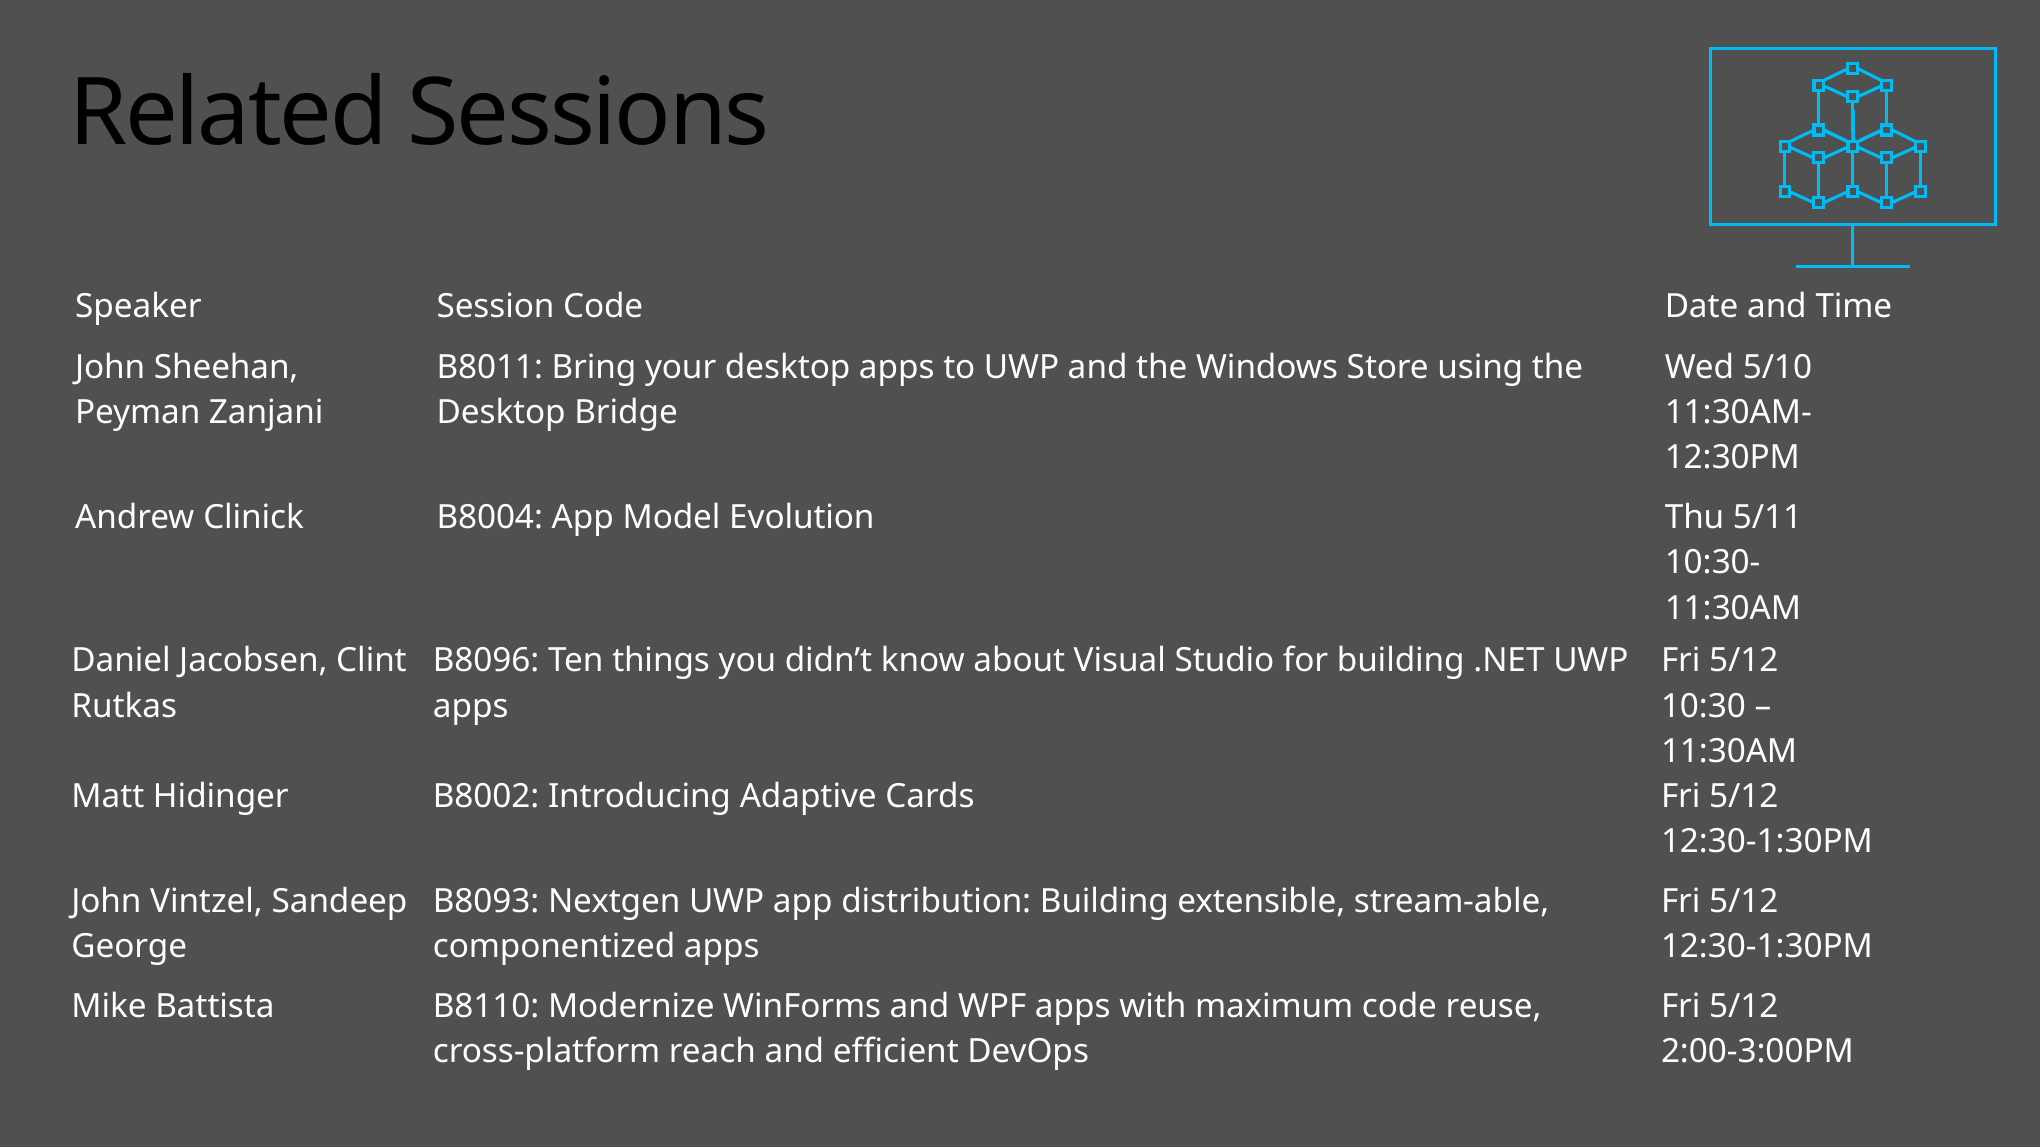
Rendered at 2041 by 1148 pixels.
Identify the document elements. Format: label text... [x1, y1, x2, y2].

table_cell Wed 5/10 11:30AM-12:30PM [1650, 335, 1911, 486]
table_cell Matt Hidinger [60, 772, 422, 877]
table_header Speaker [60, 275, 422, 335]
text_box [1846, 133, 1851, 141]
table_cell Fri 5/12 12:30-1:30PM [1650, 877, 1911, 982]
title Related Sessions [45, 48, 1710, 199]
table_cell B8096: Ten things you didn’t know about Visual Studio for building .NET UWP apps [422, 636, 1650, 772]
table_cell B8110: Modernize WinForms and WPF apps with maximum code reuse, cross-platform reach and efficient DevOps [422, 982, 1650, 1087]
text_box [1780, 124, 1848, 208]
table_header Session Code [422, 275, 1650, 335]
table_cell B8002: Introducing Adaptive Cards [422, 772, 1650, 877]
table_cell Fri 5/12 10:30 – 11:30AM [1650, 636, 1911, 772]
table_cell B8011: Bring your desktop apps to UWP and the Windows Store using the Desktop Bridge [422, 335, 1650, 486]
table_cell B8093: Nextgen UWP app distribution: Building extensible, stream-able, componentized apps [422, 877, 1650, 982]
table_cell John Sheehan, Peyman Zanjani [60, 335, 422, 486]
table_cell B8004: App Model Evolution [422, 486, 1650, 636]
table_cell Thu 5/11 10:30-11:30AM [1650, 486, 1911, 636]
text_box [1848, 124, 1926, 208]
table_cell John Vintzel, Sandeep George [60, 877, 422, 982]
table_header Date and Time [1650, 275, 1911, 335]
table_cell Daniel Jacobsen, Clint Rutkas [60, 636, 422, 772]
text_box [1814, 63, 1892, 124]
table_cell Mike Battista [60, 982, 422, 1087]
text_box [1855, 133, 1860, 141]
table_cell Fri 5/12 2:00-3:00PM [1650, 982, 1911, 1087]
table_cell Andrew Clinick [60, 486, 422, 636]
table_cell Fri 5/12 12:30-1:30PM [1650, 772, 1911, 877]
text_box [1710, 48, 1996, 267]
